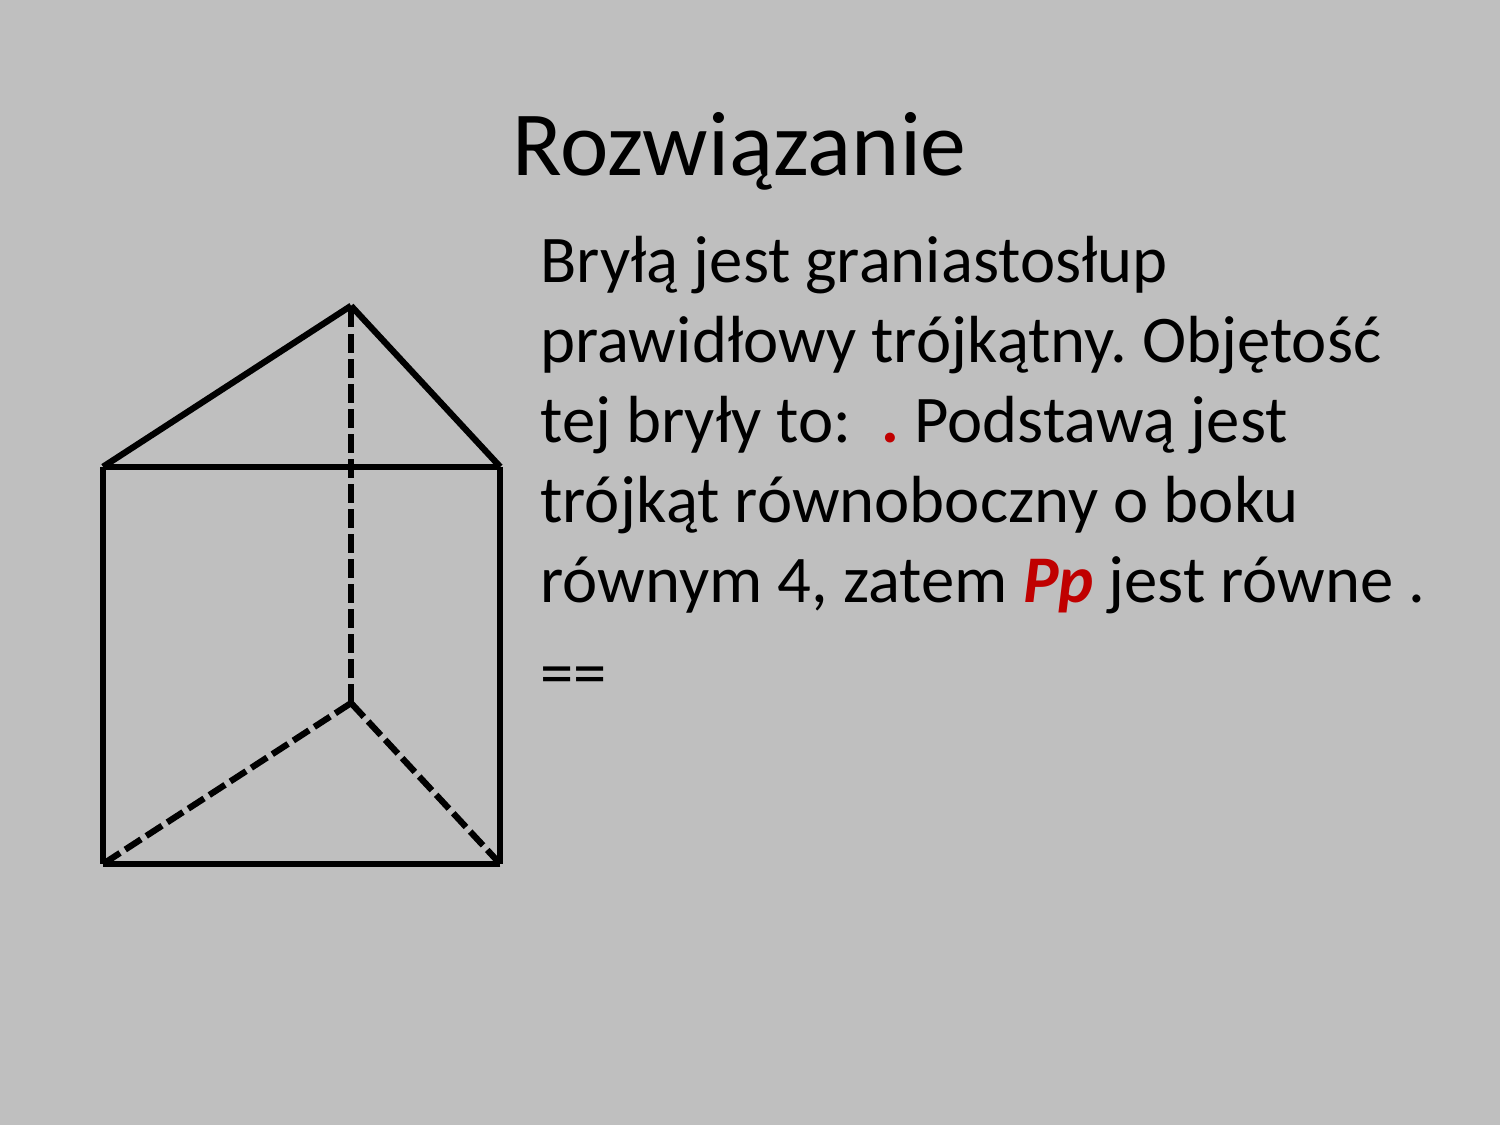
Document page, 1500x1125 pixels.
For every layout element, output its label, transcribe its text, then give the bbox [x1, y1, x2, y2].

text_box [353, 305, 501, 468]
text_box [356, 702, 501, 865]
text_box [102, 305, 350, 467]
title Rozwiązanie [75, 45, 1425, 233]
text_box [102, 702, 352, 865]
